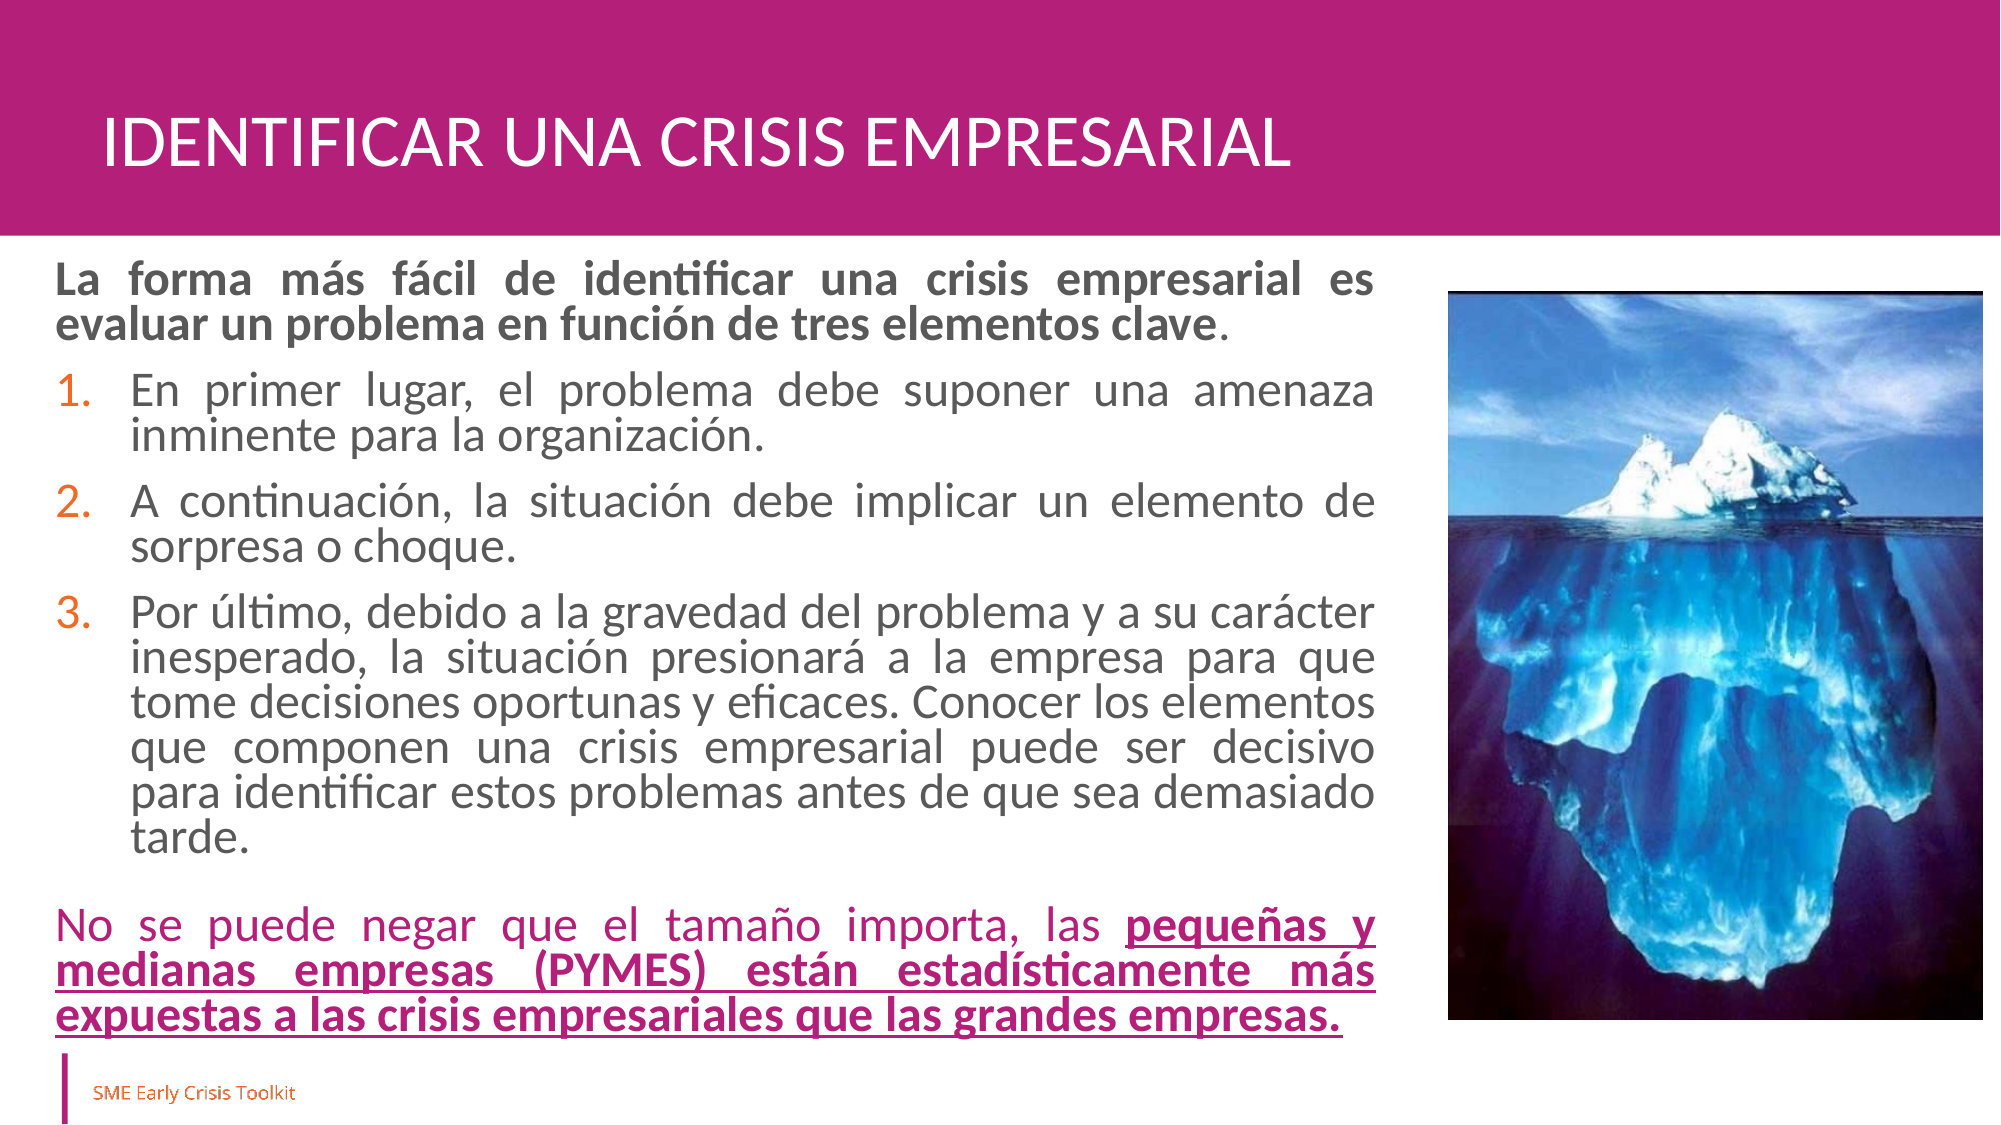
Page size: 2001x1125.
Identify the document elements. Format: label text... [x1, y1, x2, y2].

text_box [0, 0, 2000, 237]
picture [1448, 291, 1983, 1020]
list IDENTIFICAR UNA CRISIS EMPRESARIAL [86, 105, 1904, 201]
picture [83, 1080, 295, 1104]
list La forma más fácil de identificar una crisis empresarial es evaluar un problema en función de tres elementos clave. En primer lugar, el problema debe suponer una amenaza inminente para la organización. A continuación, la situación debe implicar un elemento de sorpresa o choque. Por último, debido a la gravedad del problema y a su carácter inesperado, la situación presionará a la empresa para que tome decisiones oportunas y eficaces. Conocer los elementos que componen una crisis empresarial puede ser decisivo para identificar estos problemas antes de que sea demasiado tarde. No se puede negar que el tamaño importa, las pequeñas y medianas empresas (PYMES) están estadísticamente más expuestas a las crisis empresariales que las grandes empresas. [40, 252, 1391, 1059]
